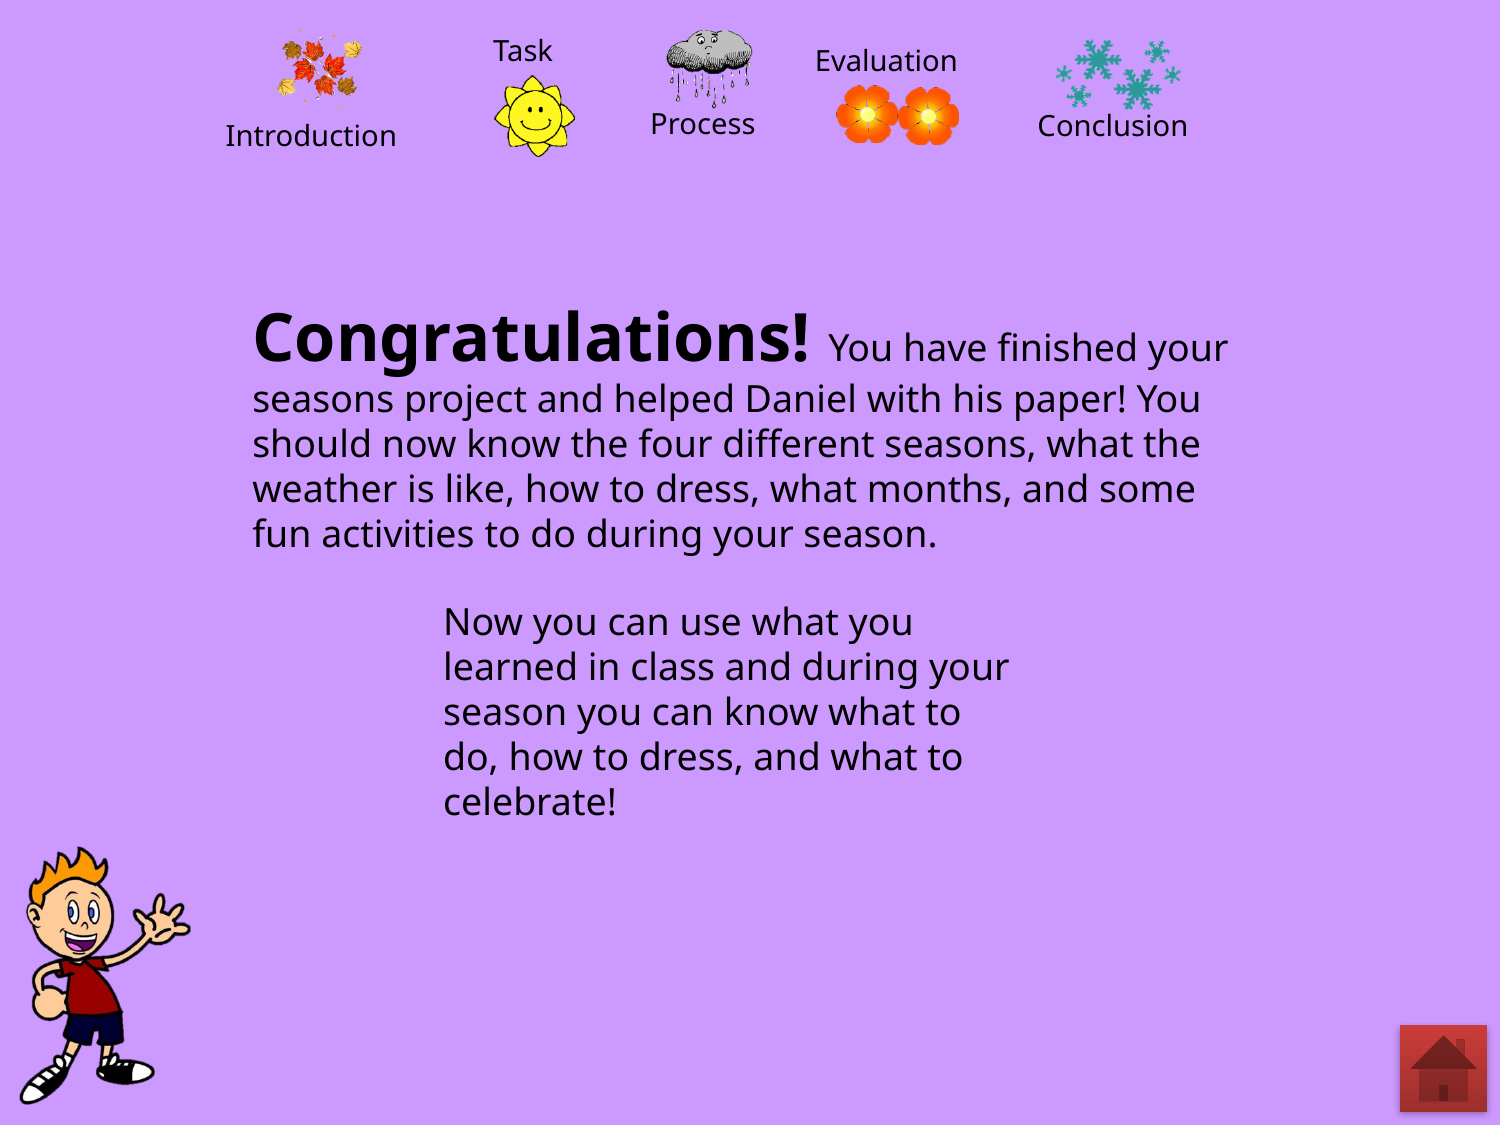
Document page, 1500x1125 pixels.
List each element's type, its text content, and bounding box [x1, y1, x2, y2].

picture [662, 24, 756, 115]
picture [835, 85, 959, 146]
text_box Task [478, 24, 661, 75]
picture [257, 25, 382, 112]
text_box Conclusion [1022, 99, 1250, 150]
text_box Introduction [210, 101, 450, 162]
text_box [1399, 1024, 1488, 1113]
text_box Congratulations! You have finished your seasons project and helped Daniel with his paper! You should now know the four different seasons, what the weather is like, how to dress, what months, and some fun activities to do during your season. [237, 287, 1250, 608]
text_box Evaluation [799, 26, 1023, 87]
text_box Now you can use what you learned in class and during your season you can know what to do, how to dress, and what to celebrate! [428, 590, 1025, 831]
picture [0, 813, 213, 1125]
picture [494, 75, 576, 157]
text_box Process [635, 89, 834, 150]
picture [1049, 36, 1187, 113]
